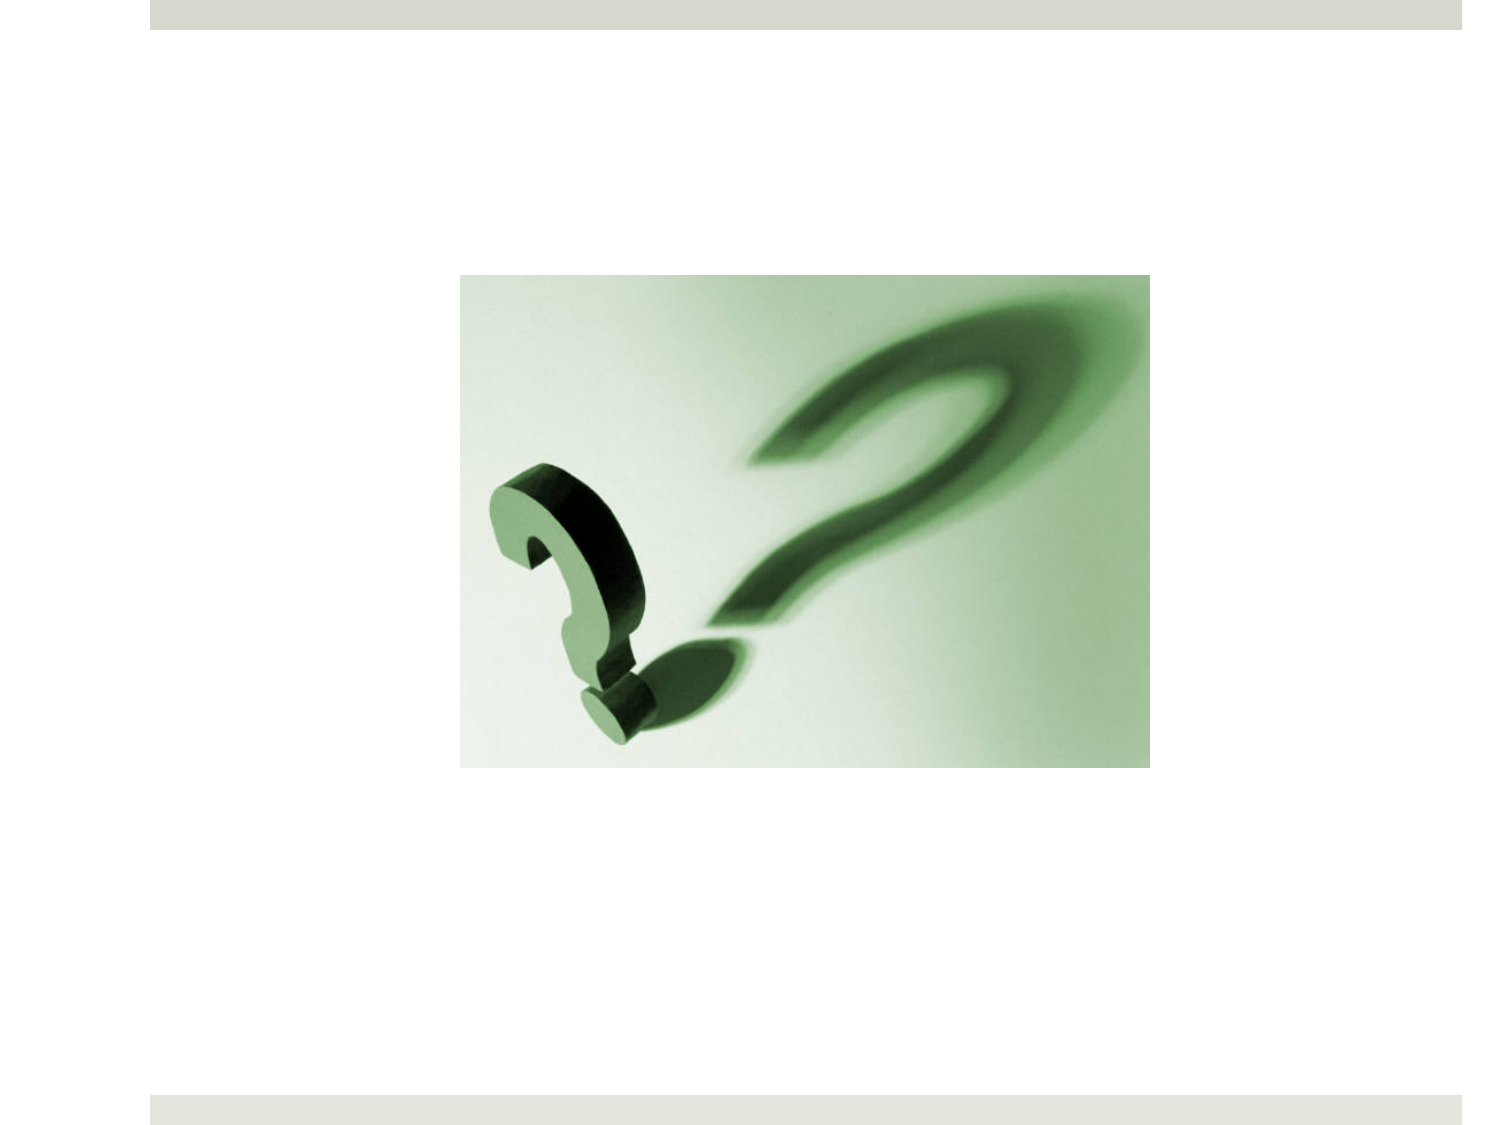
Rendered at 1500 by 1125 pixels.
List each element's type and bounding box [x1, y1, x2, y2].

picture [459, 275, 1150, 769]
